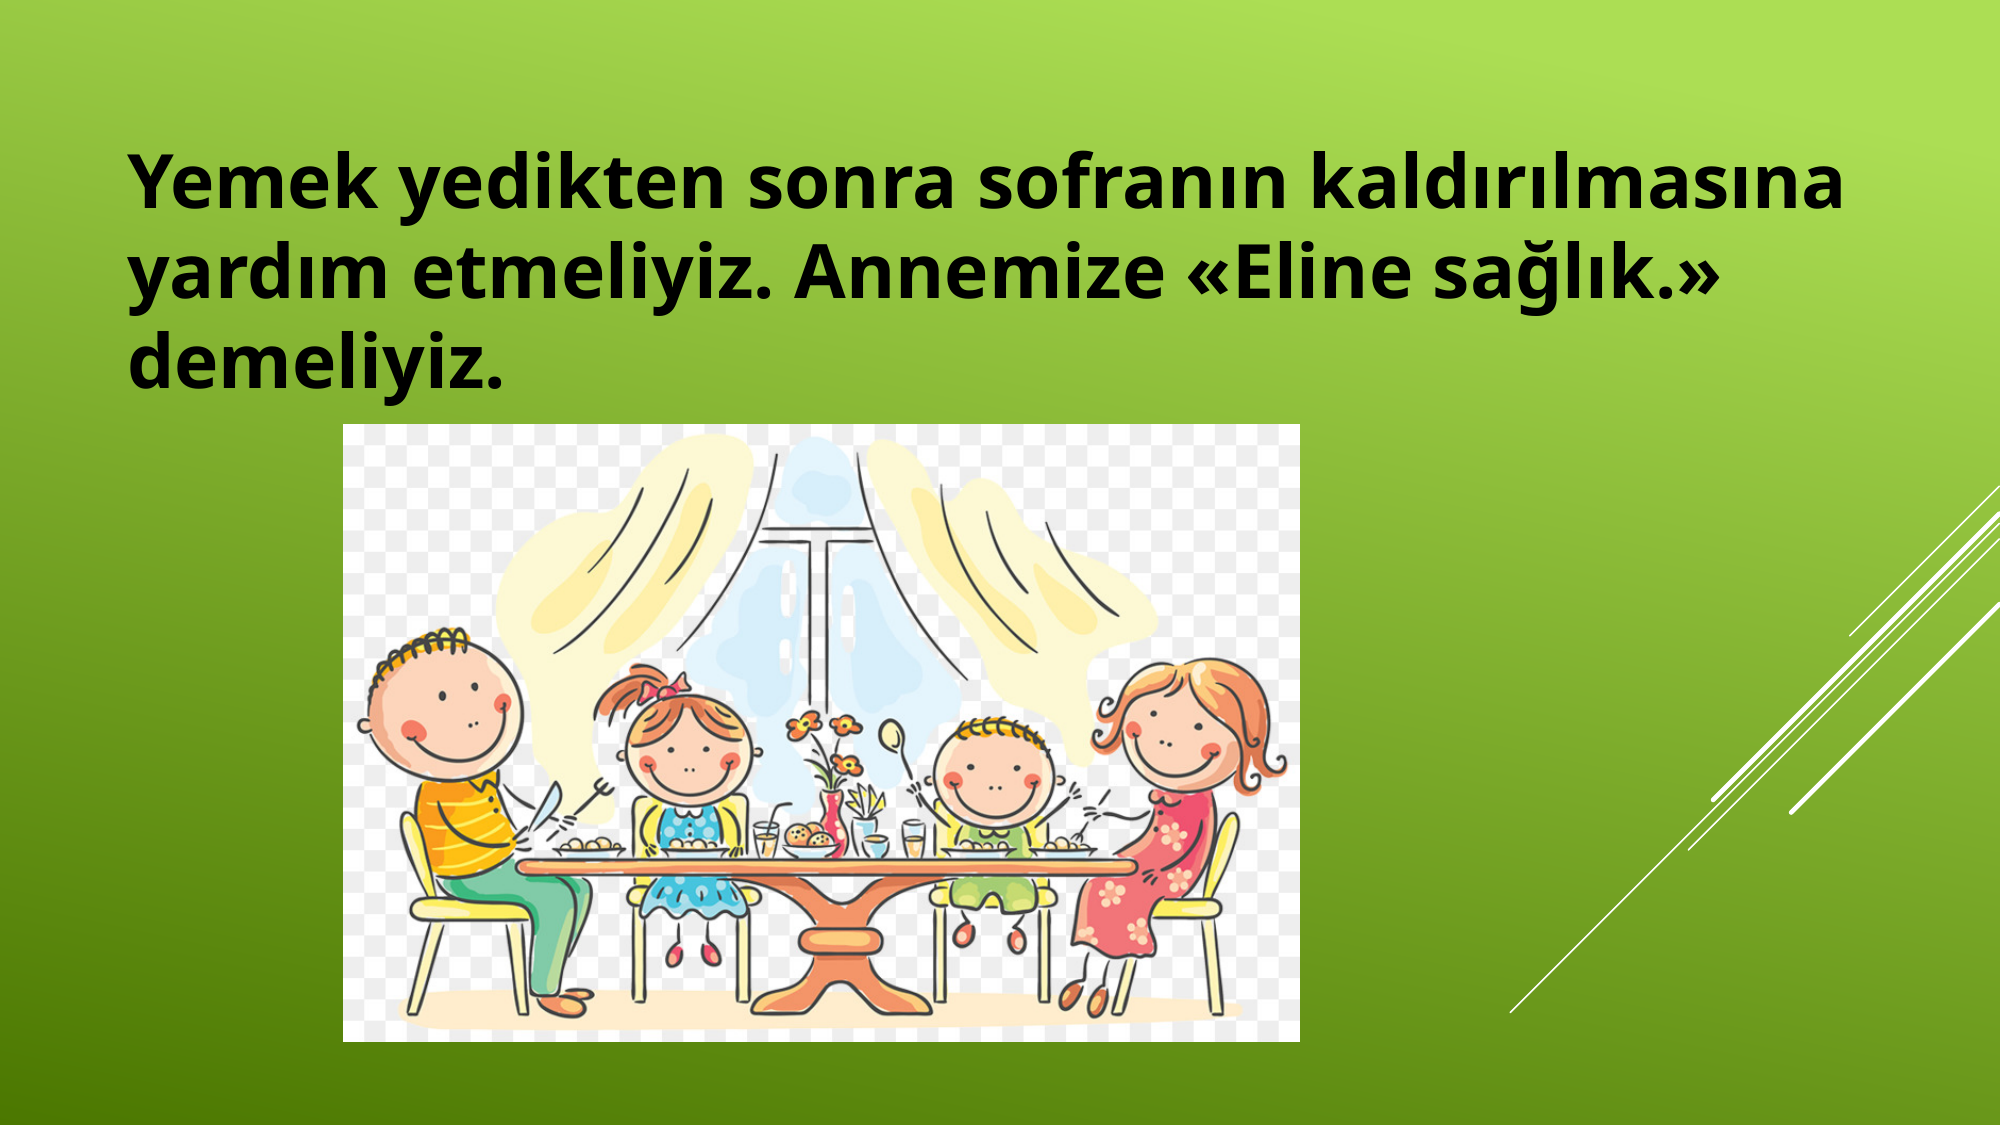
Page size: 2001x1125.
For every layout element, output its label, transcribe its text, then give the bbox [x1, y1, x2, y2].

list Yemek yedikten sonra sofranın kaldırılmasına yardım etmeliyiz. Annemize «Eline sağlık.» demeliyiz. [112, 112, 1907, 425]
picture [342, 424, 1301, 1042]
